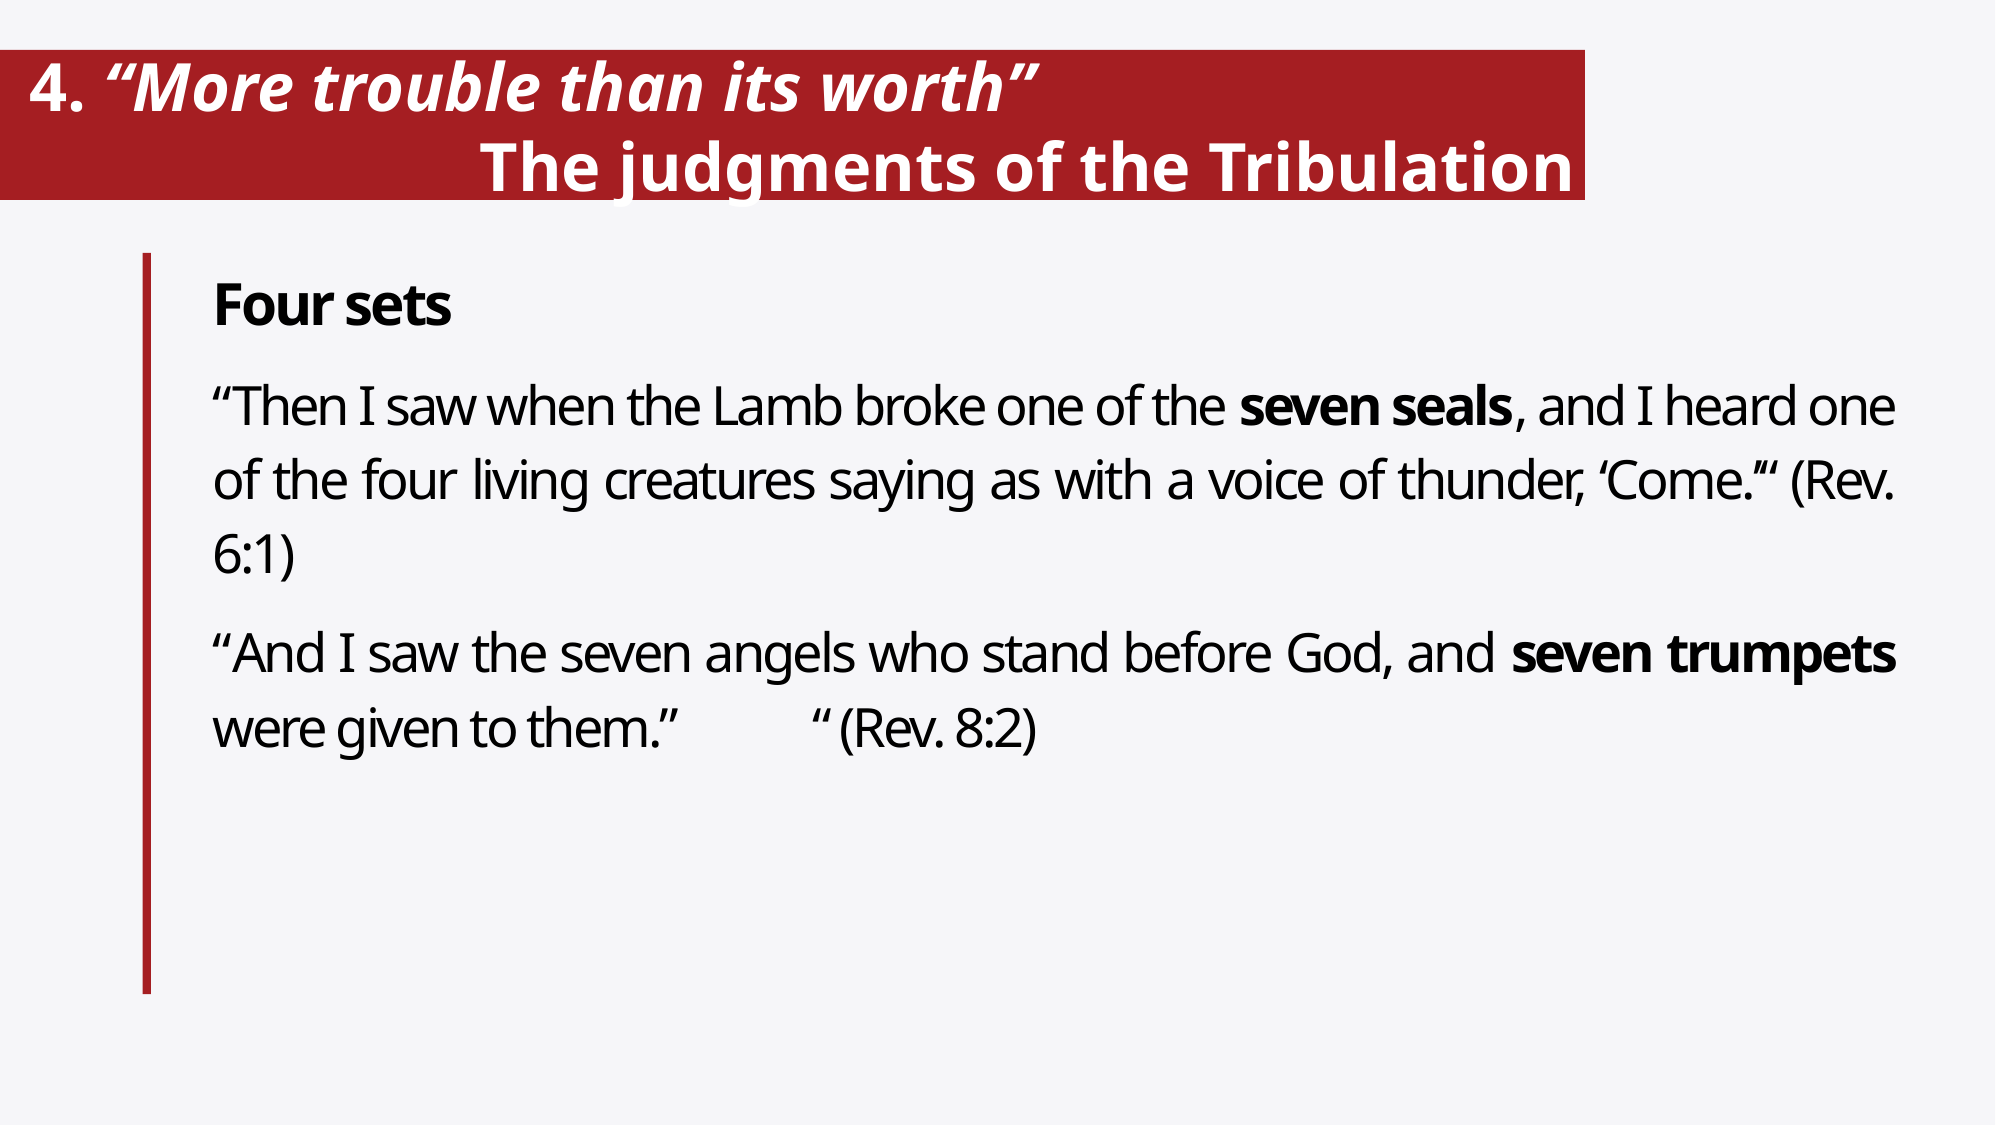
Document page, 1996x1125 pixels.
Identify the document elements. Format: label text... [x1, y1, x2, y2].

subtitle Four sets “Then I saw when the Lamb broke one of the seven seals, and I heard one of the four living creatures saying as with a voice of thunder, ‘Come.’“ (Rev. 6:1) “And I saw the seven angels who stand before God, and seven trumpets were given to them.” “ (Rev. 8:2) [197, 249, 1910, 1000]
title 4. “More trouble than its worth” The judgments of the Tribulation [14, 62, 1810, 188]
